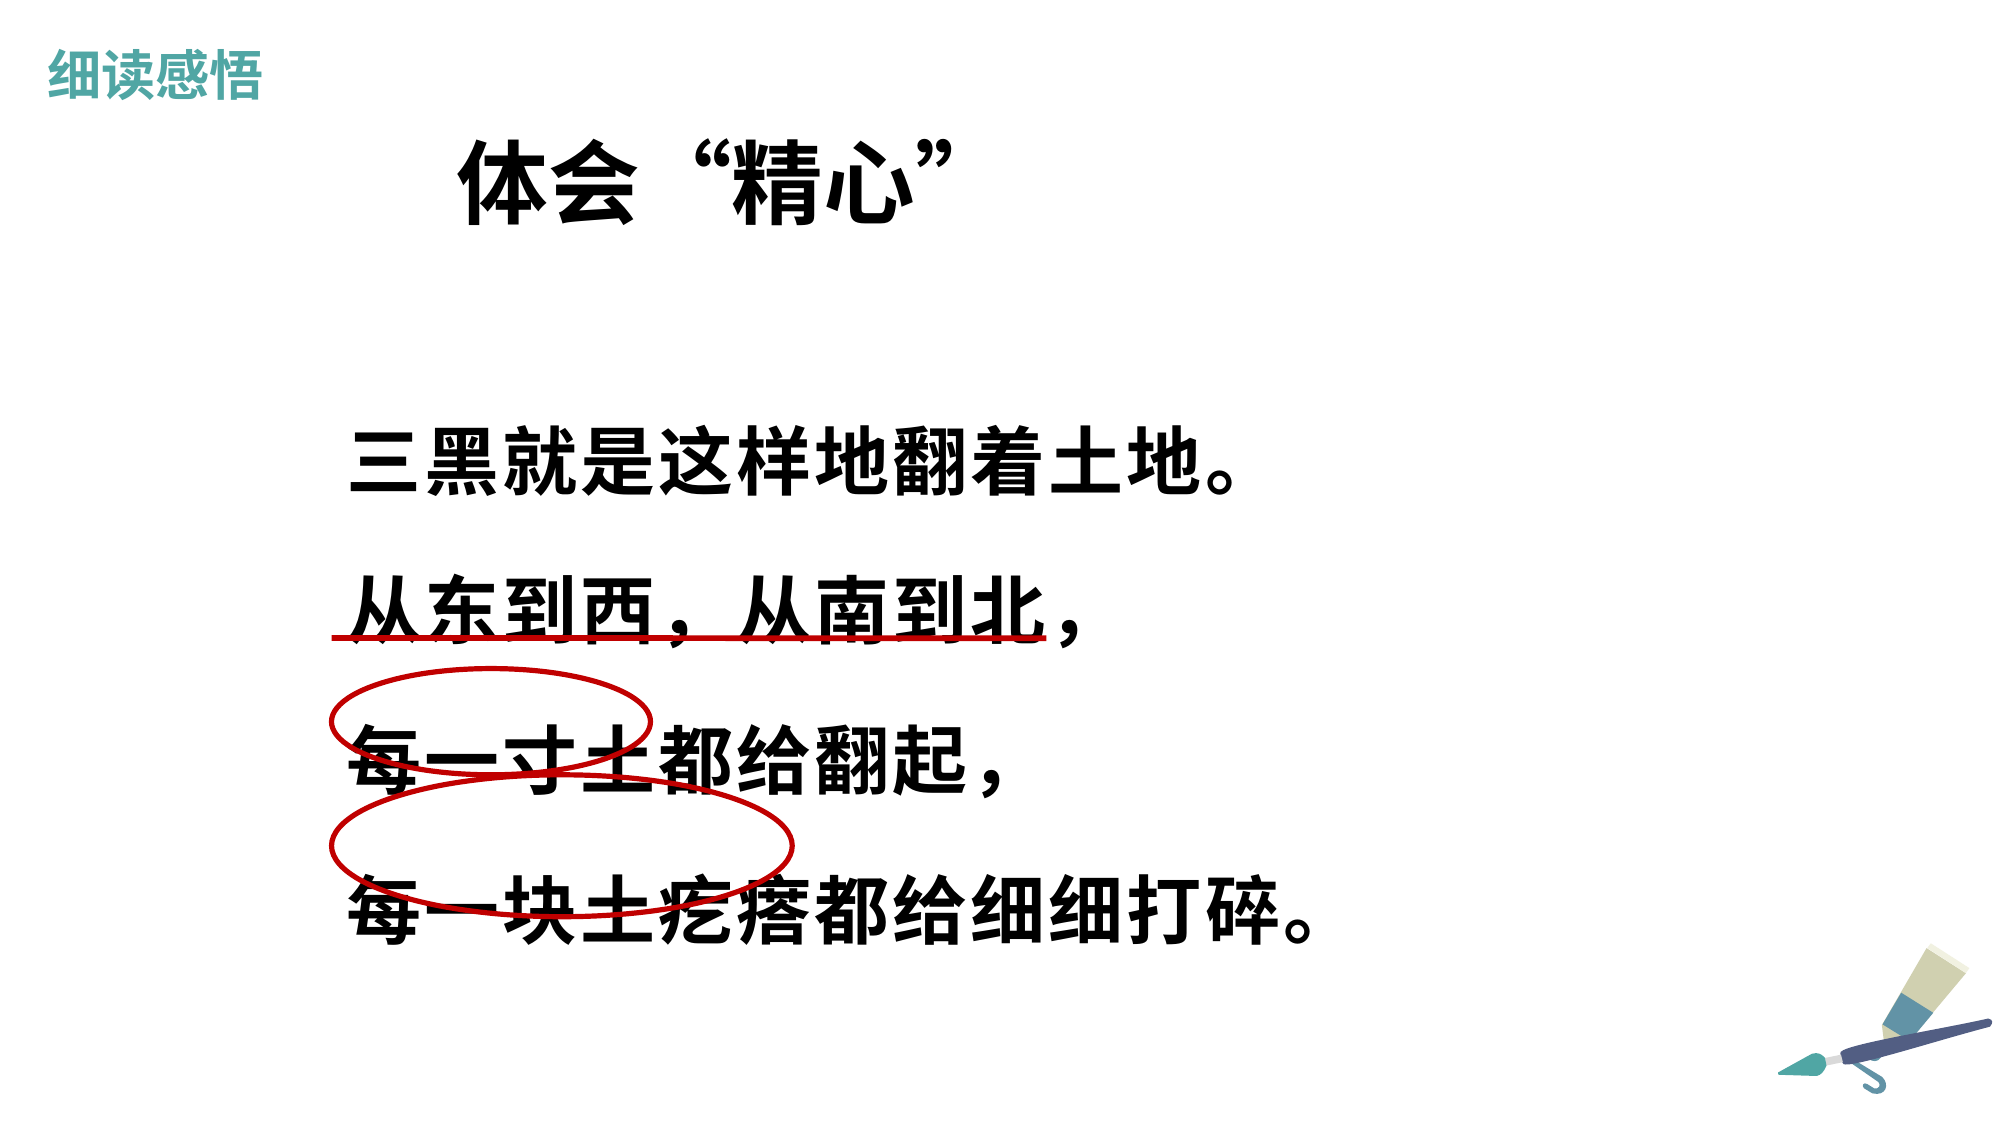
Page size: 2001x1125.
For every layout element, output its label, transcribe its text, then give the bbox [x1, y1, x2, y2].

text_box 体会“精心” [441, 118, 1078, 243]
text_box [330, 667, 652, 776]
text_box [330, 773, 794, 918]
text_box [1811, 945, 1974, 1125]
list 三黑就是这样地翻着土地。 从东到西，从南到北， 每一寸土都给翻起， 每一块土疙瘩都给细细打碎。 [331, 388, 1682, 1068]
text_box 细读感悟 [32, 33, 347, 114]
